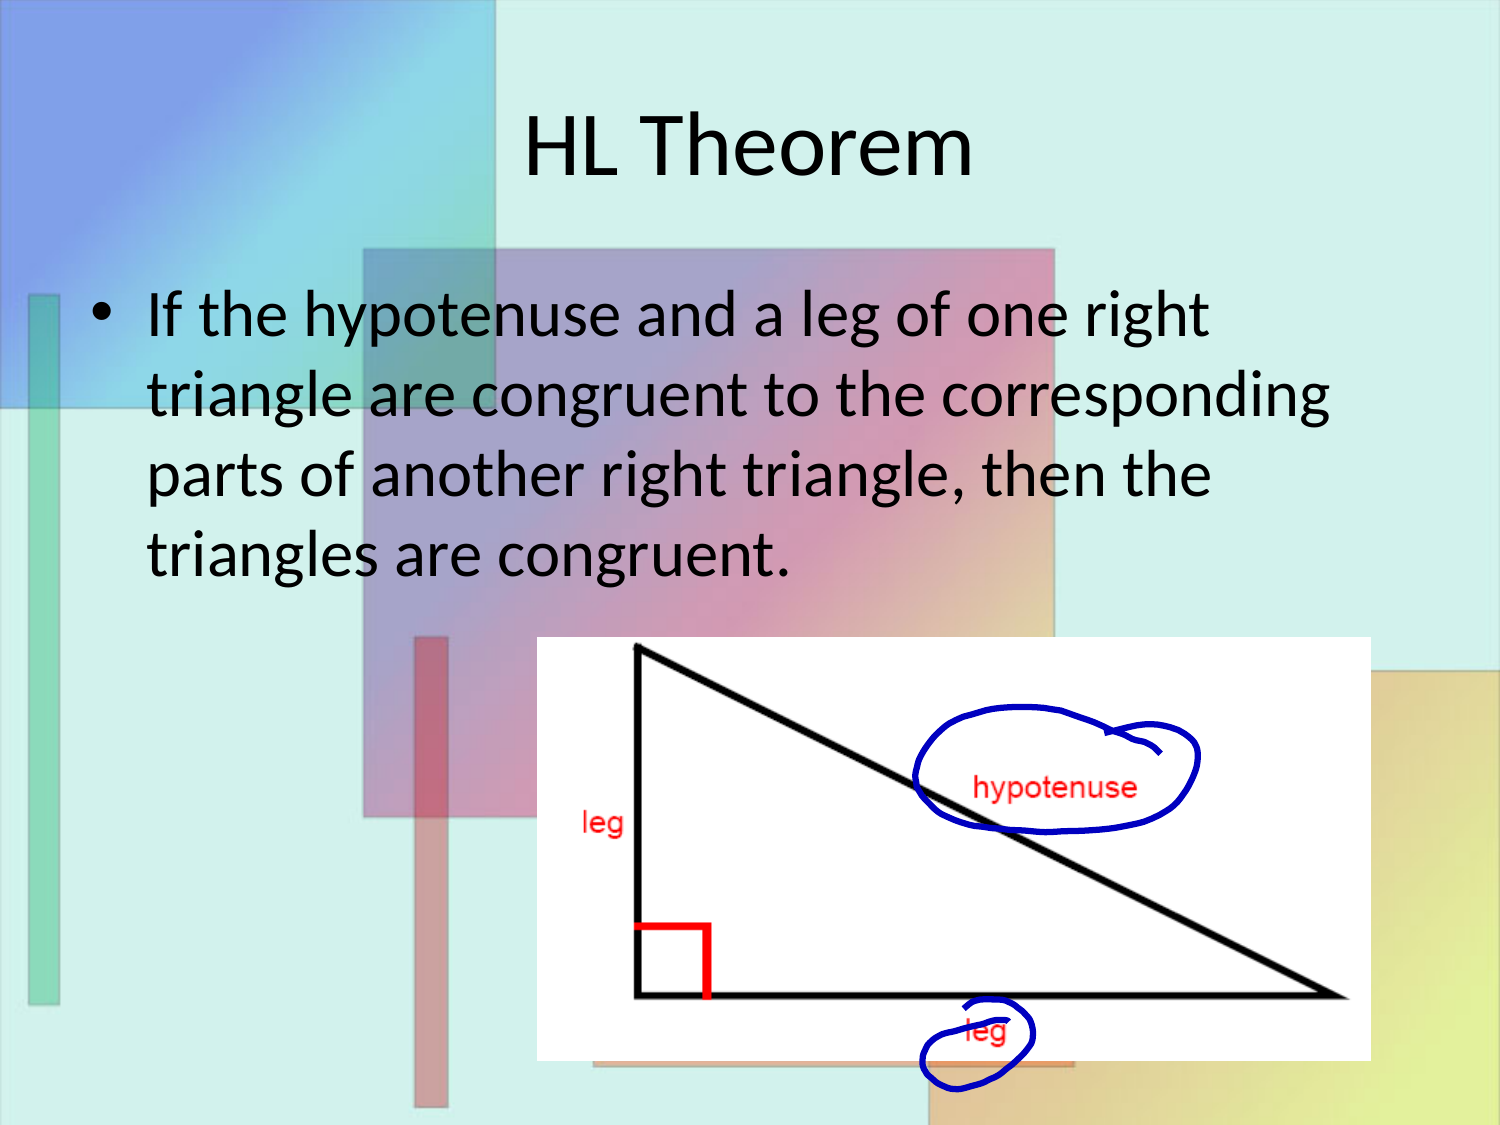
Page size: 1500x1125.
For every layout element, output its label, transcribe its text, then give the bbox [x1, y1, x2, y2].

picture [0, 0, 1500, 1125]
text_box [923, 1069, 1008, 1090]
title HL Theorem [75, 45, 1425, 233]
list If the hypotenuse and a leg of one right triangle are congruent to the corresponding parts of another right triangle, then the triangles are congruent. [75, 262, 1425, 1005]
